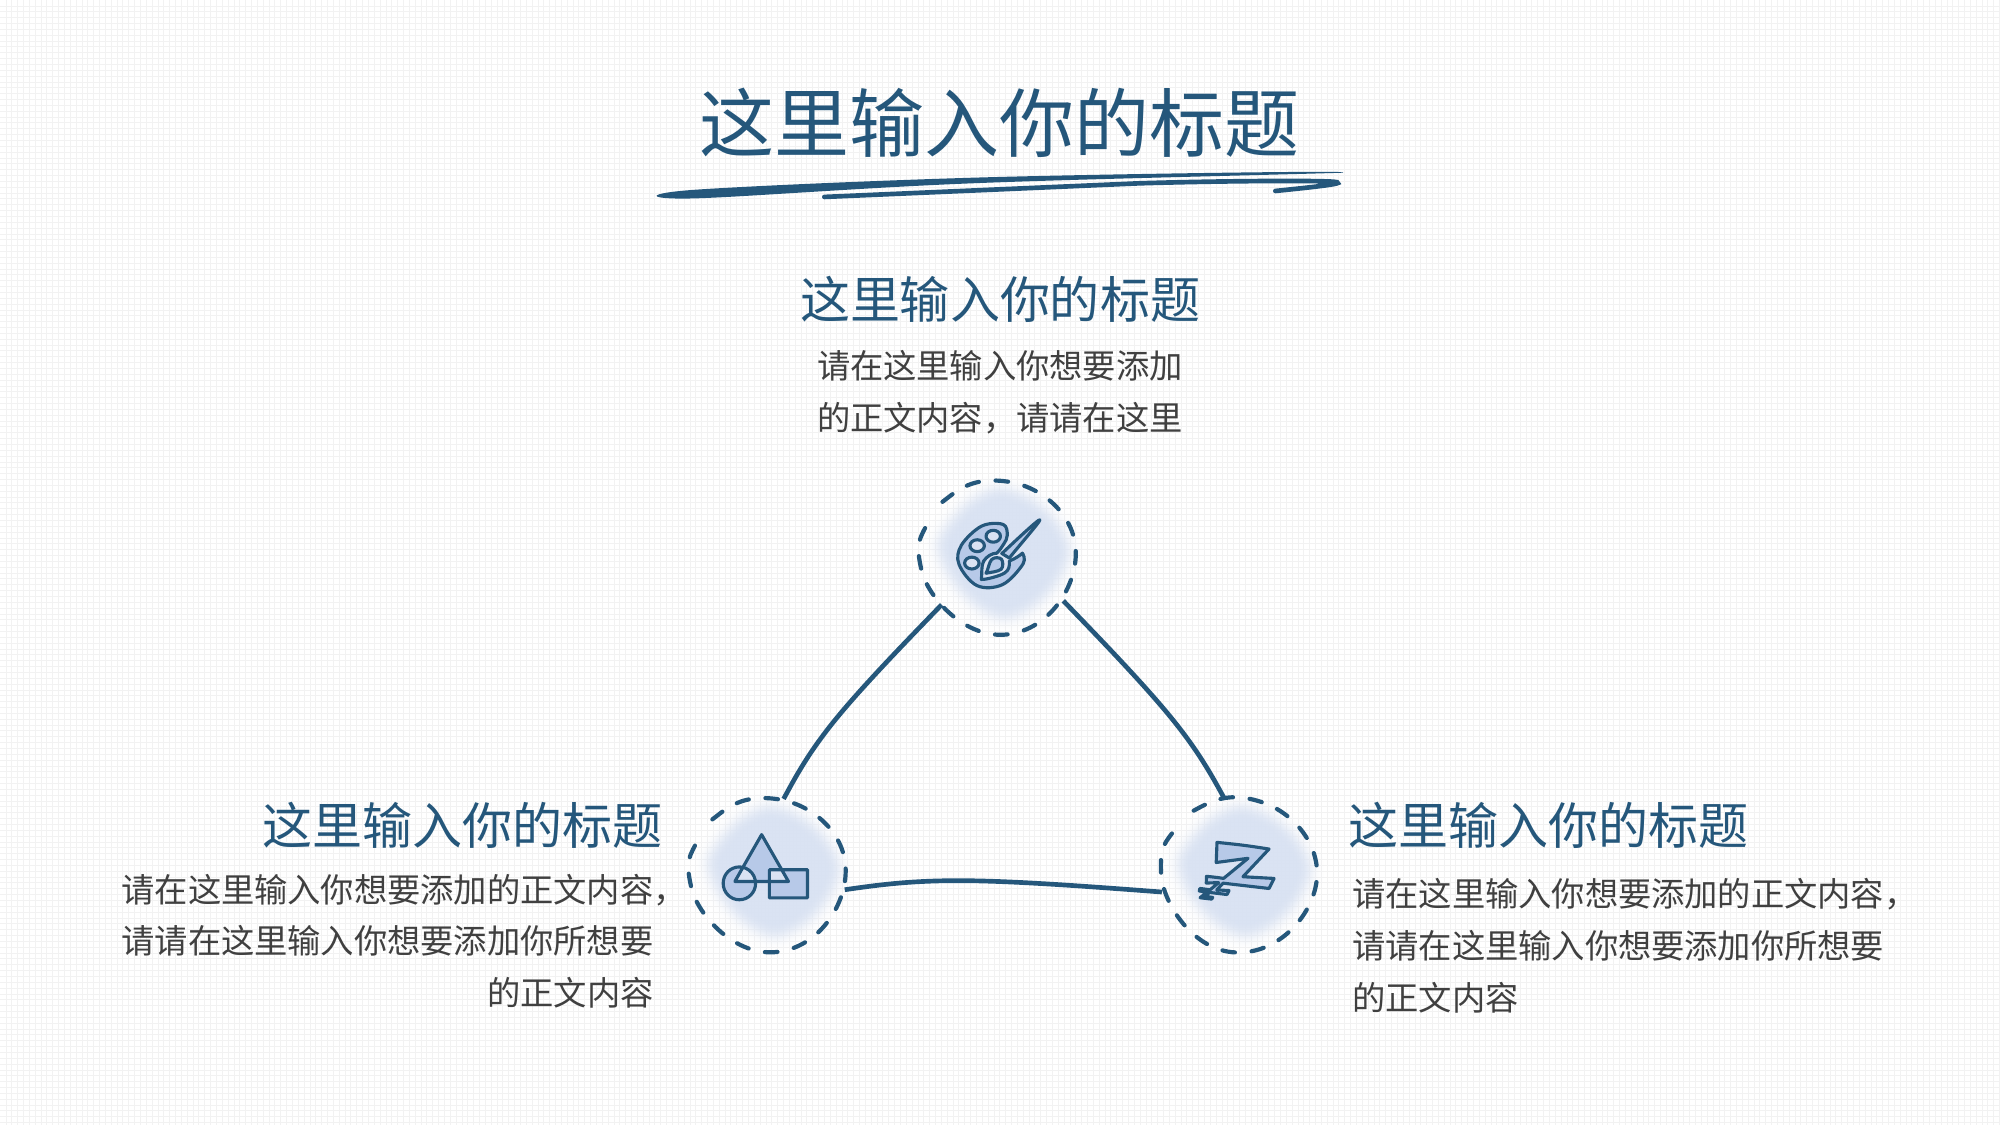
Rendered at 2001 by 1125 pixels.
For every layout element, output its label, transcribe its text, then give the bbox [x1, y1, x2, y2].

title 这里输入你的标题 [634, 79, 1366, 178]
list 请在这里输入你想要添加的正文内容，请请在这里输入你想要添加你所想要的正文内容 [99, 849, 669, 1093]
list 请在这里输入你想要添加的正文内容，请请在这里 [793, 326, 1207, 515]
text_box [957, 519, 1041, 589]
text_box [722, 834, 808, 901]
list 这里输入你的标题 [1333, 793, 1857, 916]
text_box [1198, 841, 1275, 900]
list 这里输入你的标题 [154, 793, 678, 916]
list 请在这里输入你想要添加的正文内容，请请在这里输入你想要添加你所想要的正文内容 [1337, 854, 1900, 1097]
list 这里输入你的标题 [744, 267, 1256, 339]
